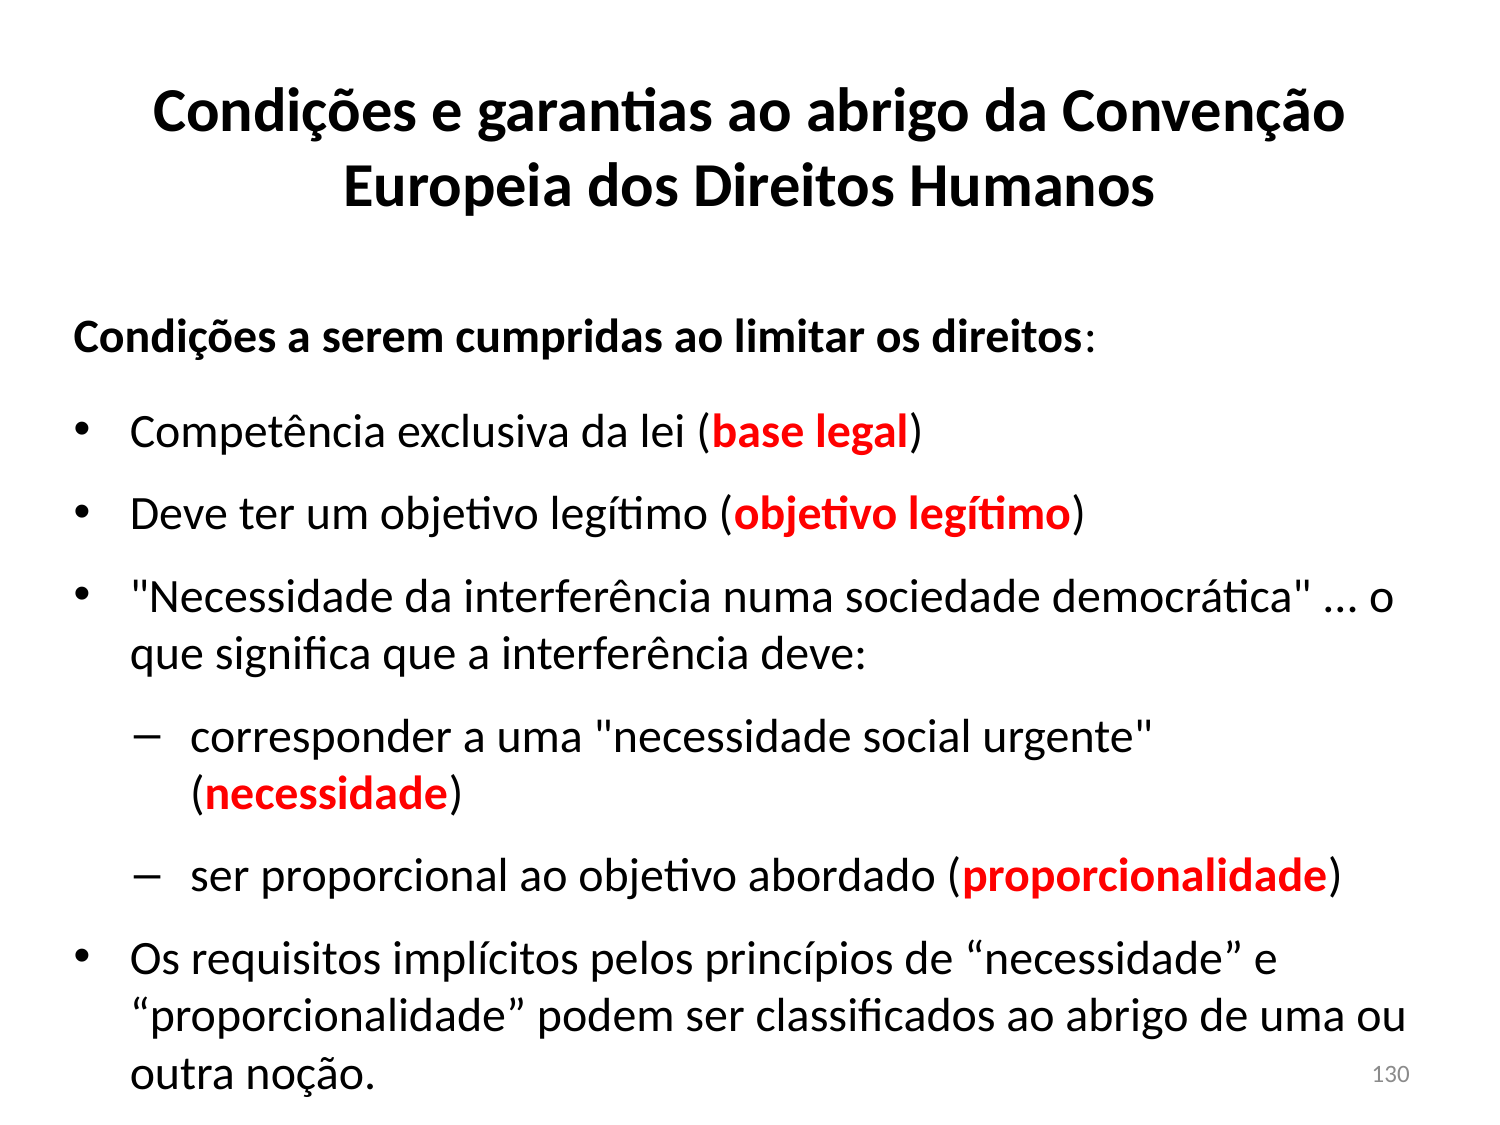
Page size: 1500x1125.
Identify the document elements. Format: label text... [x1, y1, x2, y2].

title Condições e garantias ao abrigo da Convenção Europeia dos Direitos Humanos [74, 44, 1426, 244]
list Condições a serem cumpridas ao limitar os direitos: Competência exclusiva da lei (base legal) Deve ter um objetivo legítimo (objetivo legítimo) "Necessidade da interferência numa sociedade democrática" ... o que significa que a interferência deve: corresponder a uma "necessidade social urgente" (necessidade) ser proporcional ao objetivo abordado (proporcionalidade) Os requisitos implícitos pelos princípios de “necessidade” e “proporcionalidade” podem ser classificados ao abrigo de uma ou outra noção. [58, 296, 1447, 1048]
slide_number 130 [1074, 1042, 1425, 1103]
